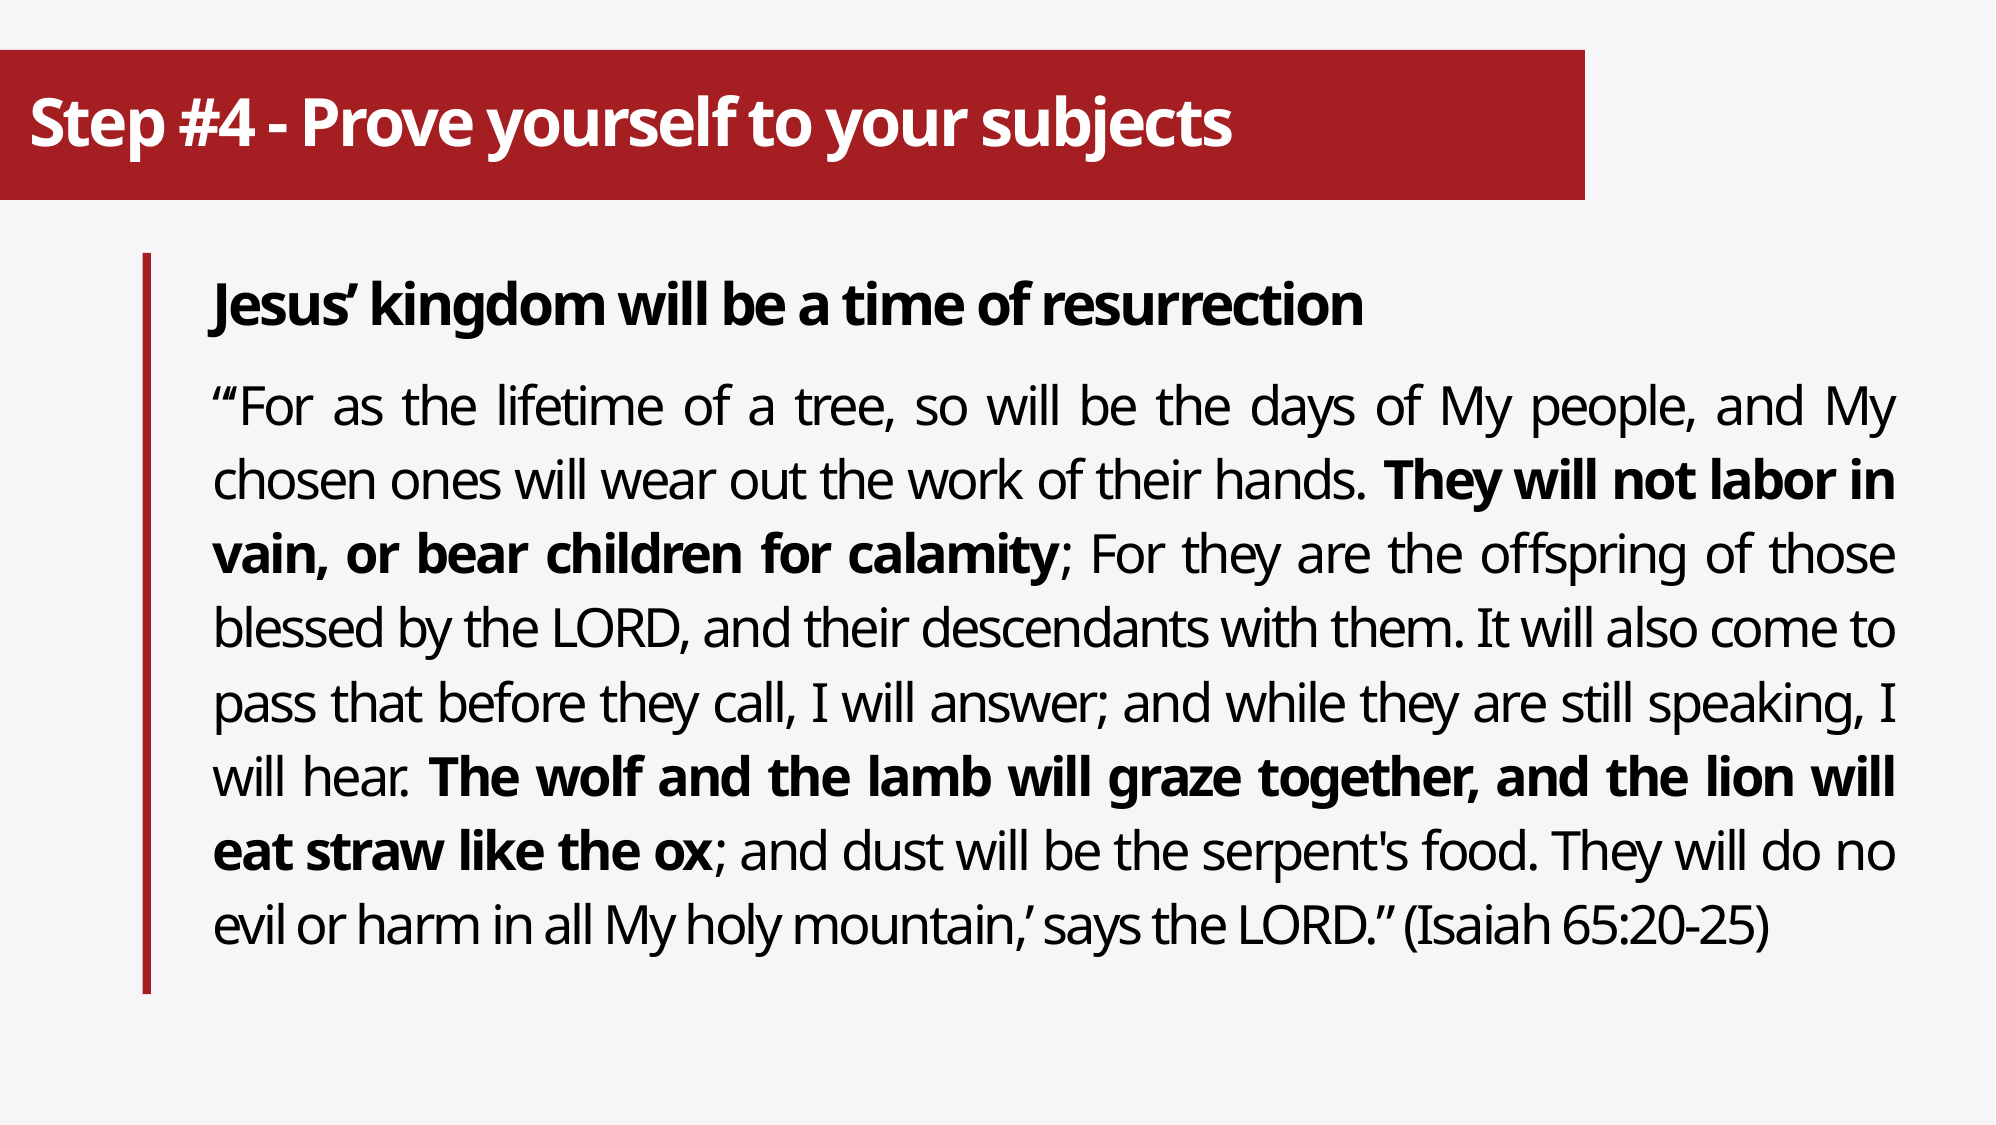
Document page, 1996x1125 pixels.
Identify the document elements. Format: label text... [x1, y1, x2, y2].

subtitle Jesus’ kingdom will be a time of resurrection “‘For as the lifetime of a tree, so will be the days of My people, and My chosen ones will wear out the work of their hands. They will not labor in vain, or bear children for calamity; For they are the offspring of those blessed by the LORD, and their descendants with them. It will also come to pass that before they call, I will answer; and while they are still speaking, I will hear. The wolf and the lamb will graze together, and the lion will eat straw like the ox; and dust will be the serpent's food. They will do no evil or harm in all My holy mountain,’ says the LORD.” (Isaiah 65:20-25) [197, 249, 1910, 1000]
title Step #4 - Prove yourself to your subjects [14, 62, 1810, 188]
